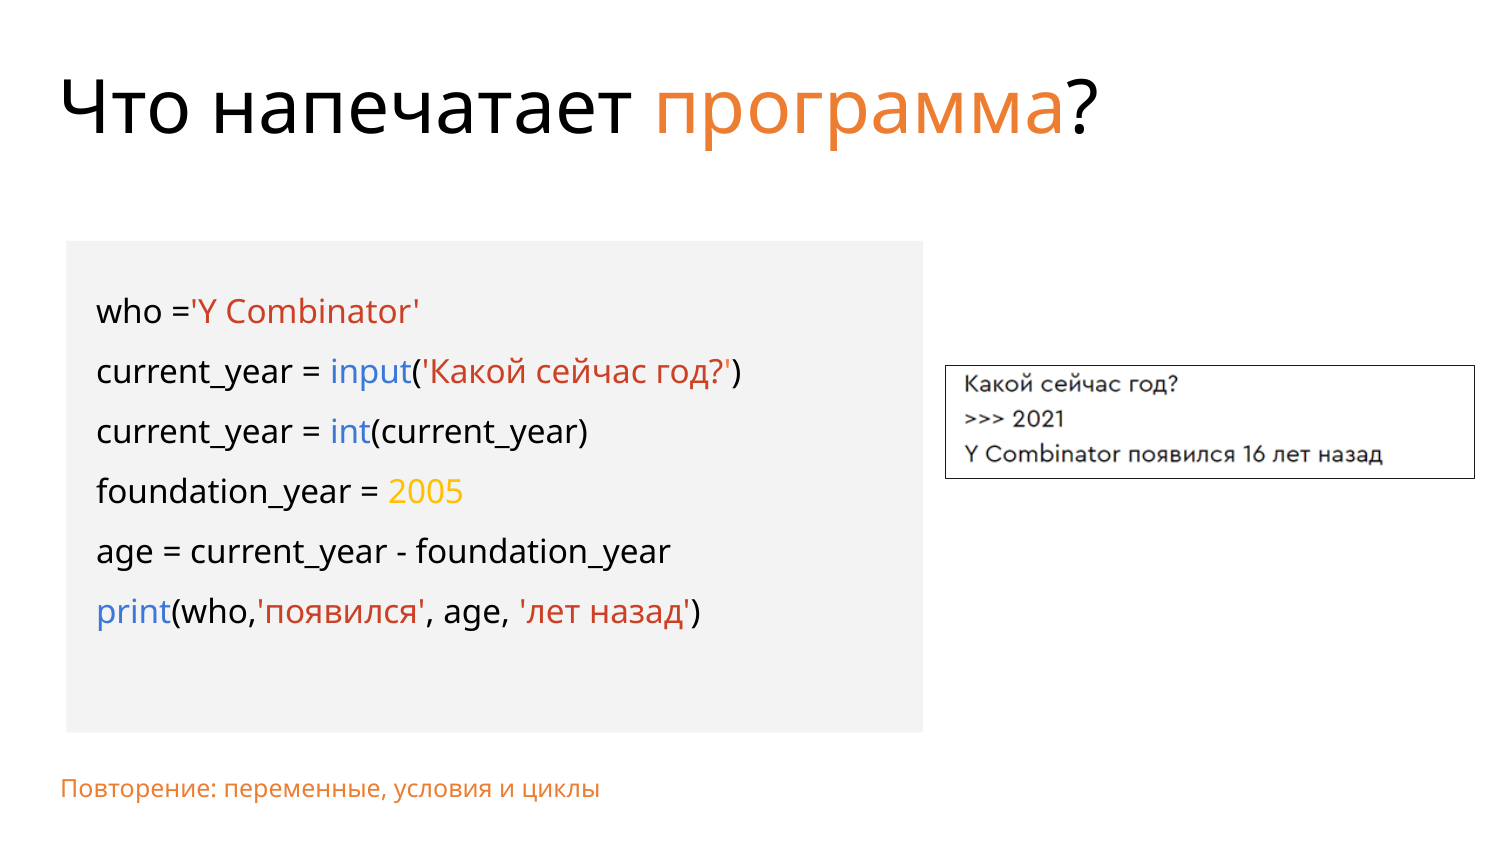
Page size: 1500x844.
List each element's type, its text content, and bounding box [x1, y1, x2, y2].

subtitle Повторение: переменные, условия и циклы [60, 767, 1233, 813]
text_box who ='Y Combinator' current_year = input('Какой сейчас год?') current_year = int(current_year) foundation_year = 2005 age = current_year - foundation_year print(who,'появился', age, 'лет назад') [66, 240, 923, 733]
picture [946, 366, 1474, 478]
text_box Что напечатает программа? [59, 59, 1247, 171]
